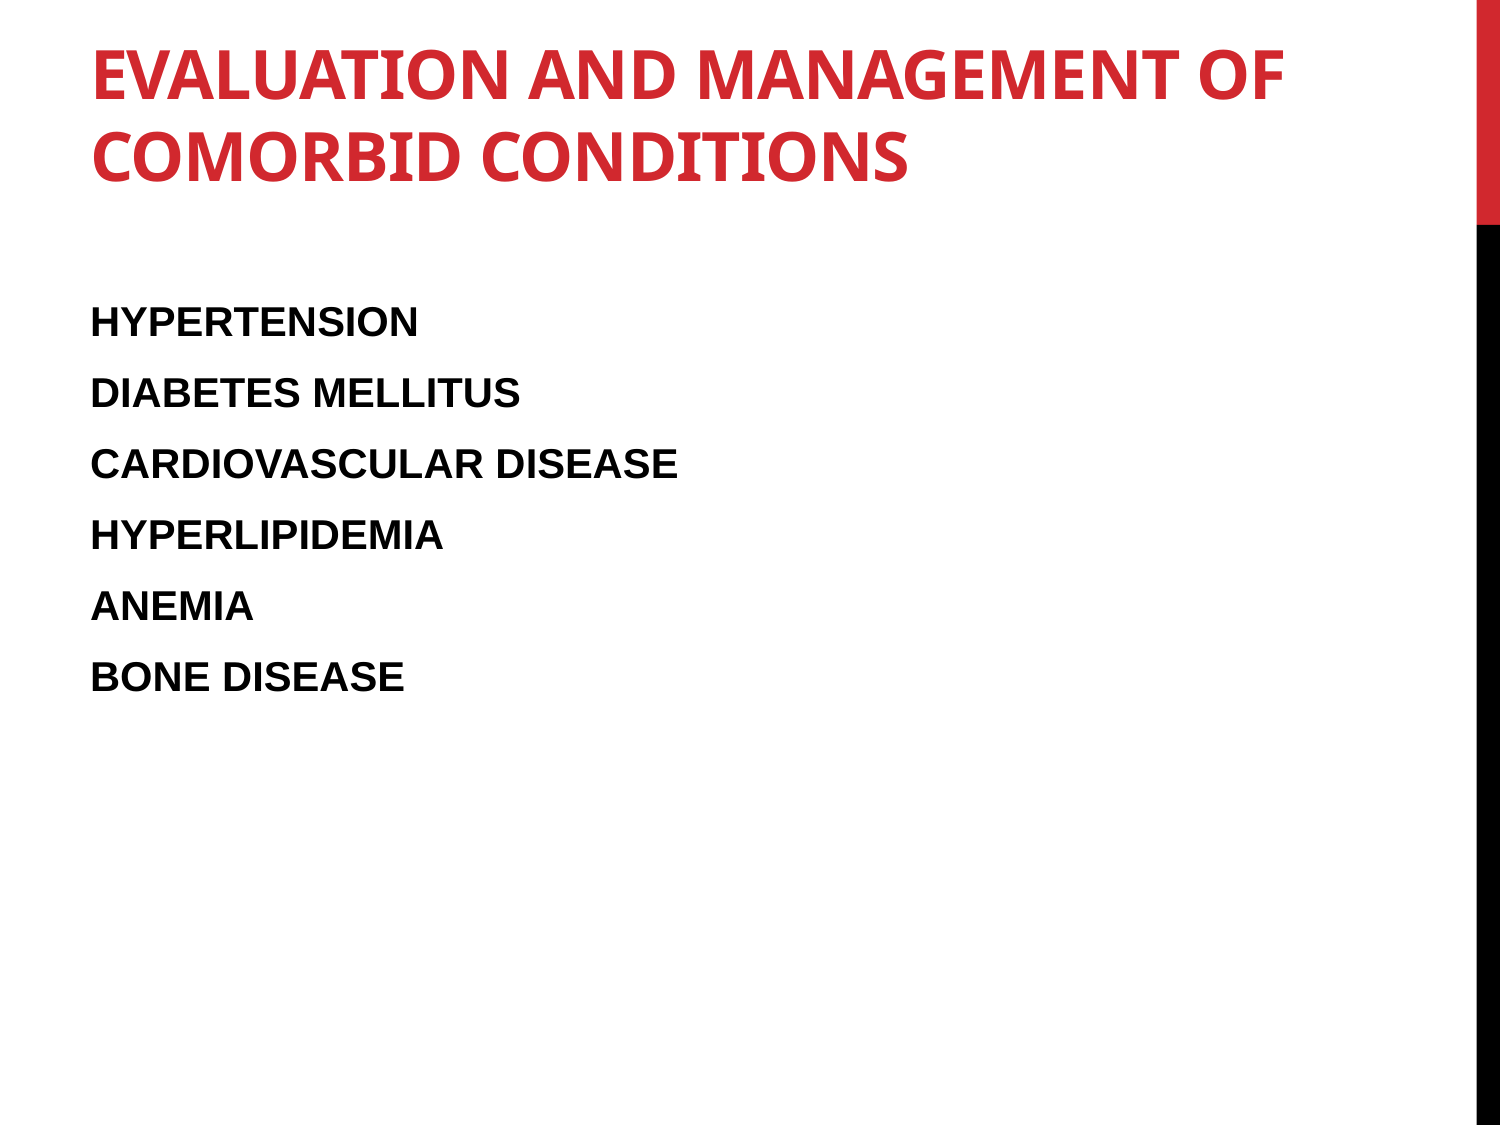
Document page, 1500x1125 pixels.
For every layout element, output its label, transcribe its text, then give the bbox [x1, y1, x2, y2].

list HYPERTENSION DIABETES MELLITUS CARDIOVASCULAR DISEASE HYPERLIPIDEMIA ANEMIA BONE DISEASE [75, 287, 1325, 1005]
title Evaluation and management of comorbid conditions [75, 22, 1486, 285]
